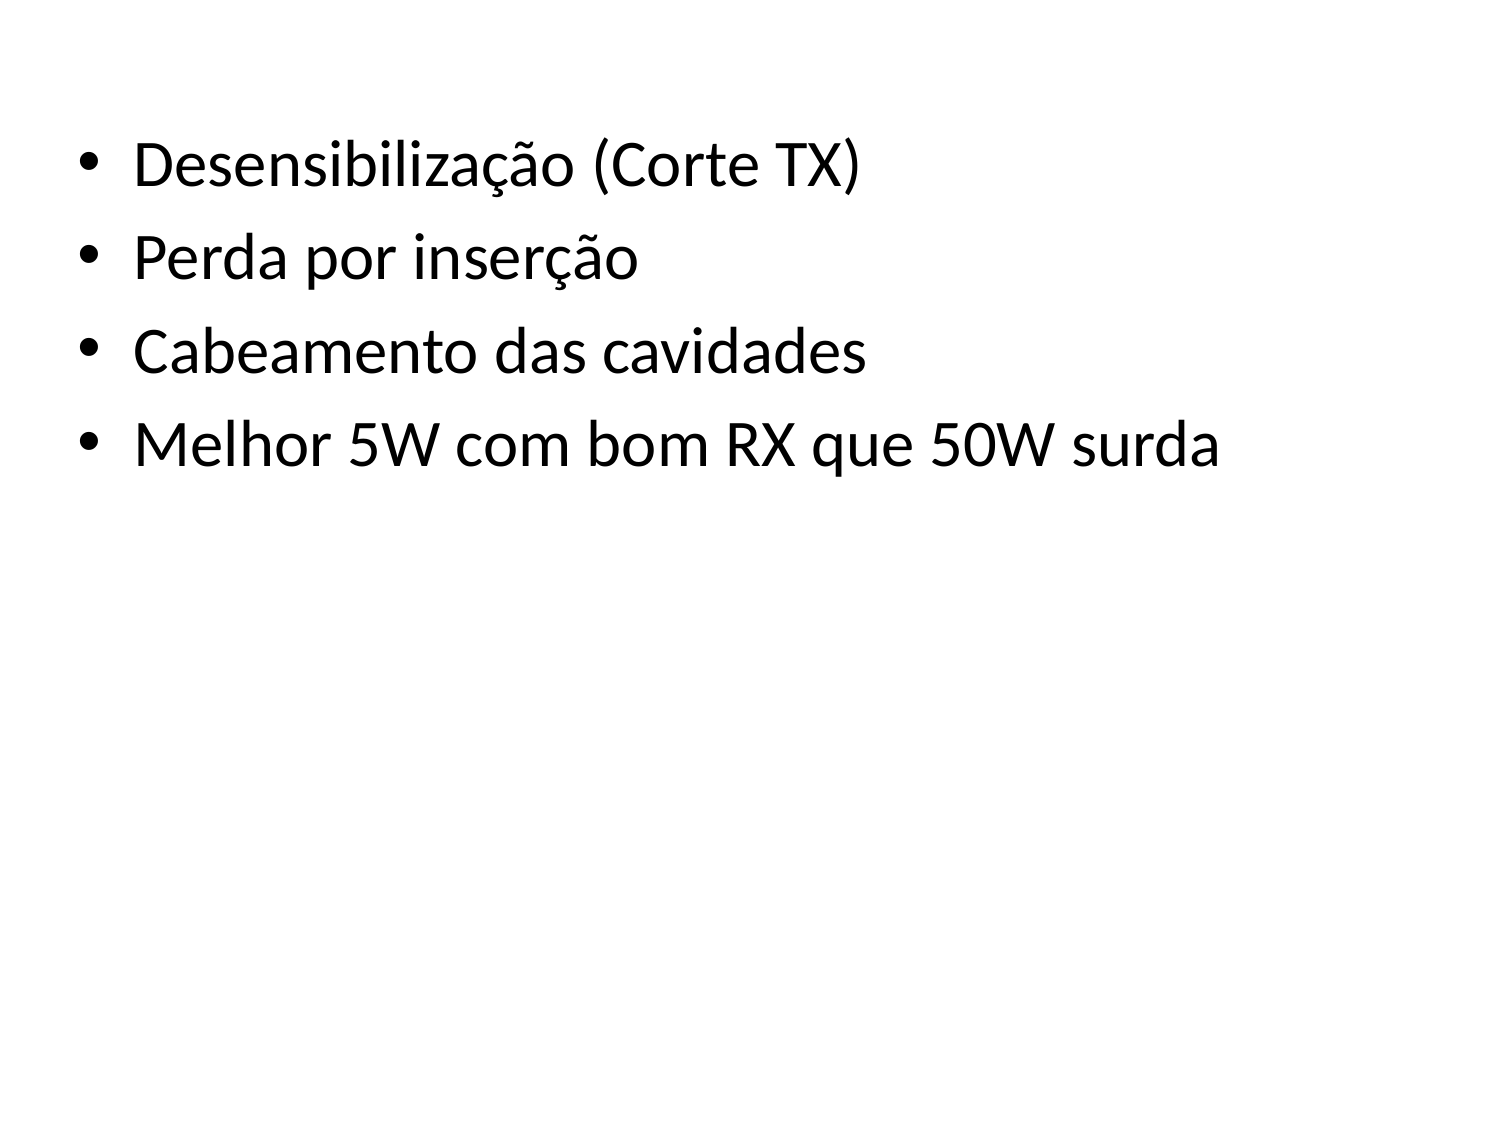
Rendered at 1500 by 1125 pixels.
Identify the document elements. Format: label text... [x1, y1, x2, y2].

list Desensibilização (Corte TX) Perda por inserção Cabeamento das cavidades Melhor 5W com bom RX que 50W surda [62, 112, 1413, 855]
